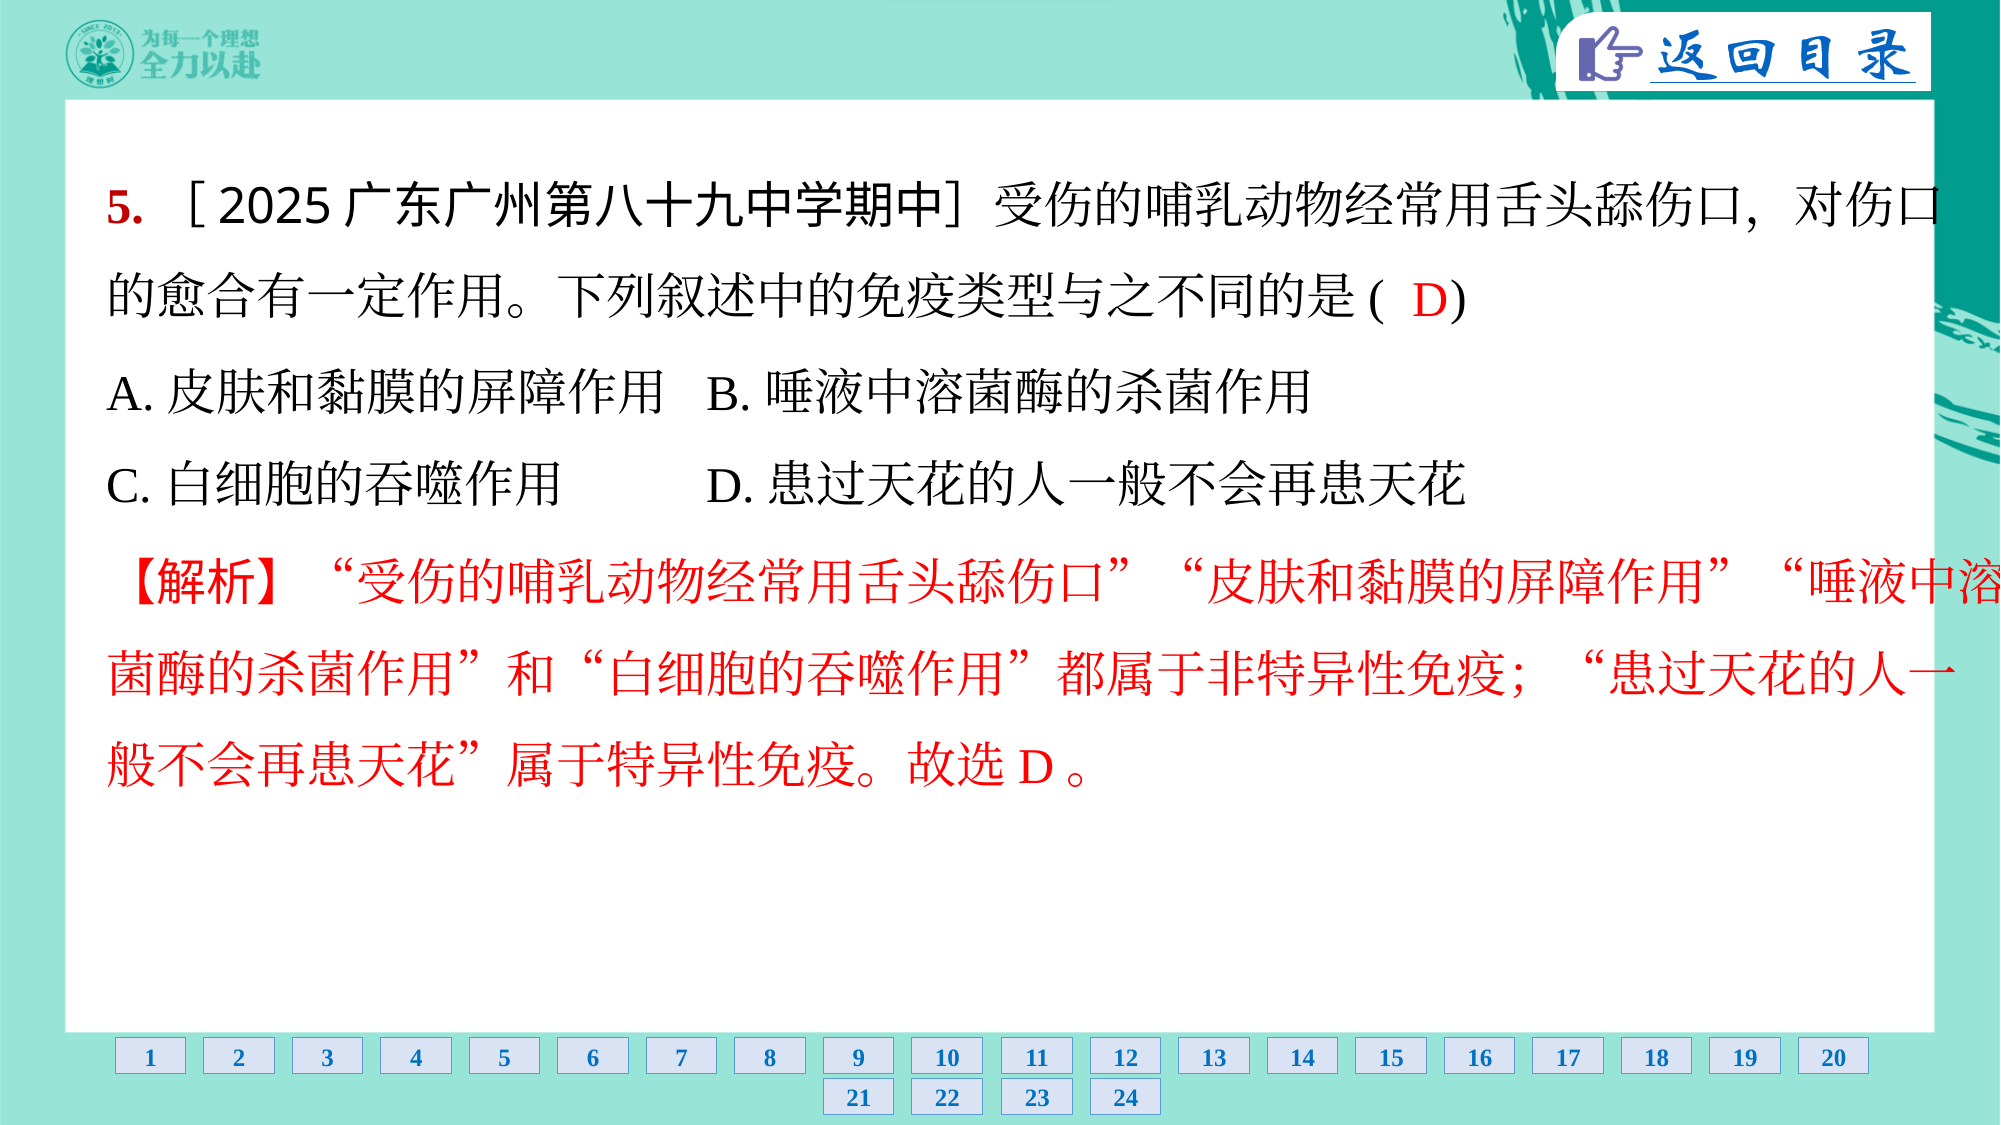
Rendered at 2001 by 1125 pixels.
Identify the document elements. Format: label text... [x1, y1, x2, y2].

text_box D [1394, 234, 1467, 327]
picture [0, 0, 2000, 1125]
text_box 5.［2025广东广州第八十九中学期中］受伤的哺乳动物经常用舌头舔伤口，对伤口 的愈合有一定作用。下列叙述中的免疫类型与之不同的是( ) [106, 141, 1895, 325]
text_box A.皮肤和黏膜的屏障作用 B.唾液中溶菌酶的杀菌作用 C.白细胞的吞噬作用 D.患过天花的人一般不会再患天花 [106, 329, 1895, 513]
text_box 【解析】“受伤的哺乳动物经常用舌头舔伤口”“皮肤和黏膜的屏障作用”“唾液中溶 菌酶的杀菌作用”和“白细胞的吞噬作用”都属于非特异性免疫；“患过天花的人一 般不会再患天花”属于特异性免疫。故选D。 [106, 518, 1895, 794]
